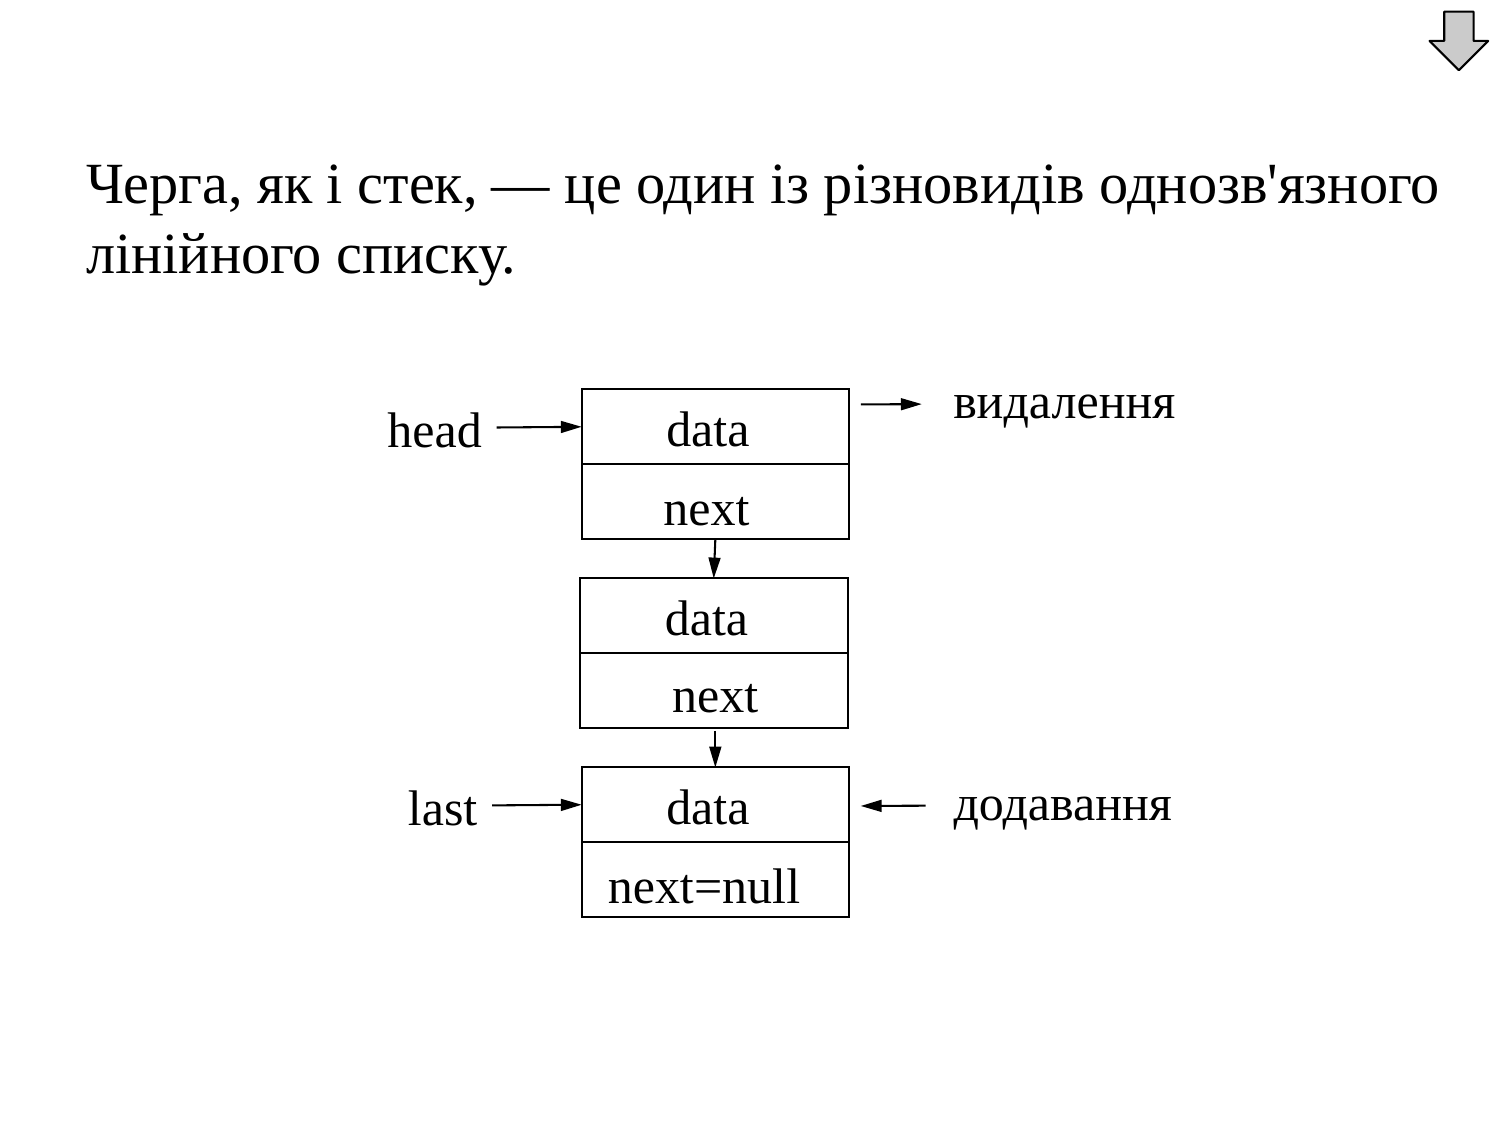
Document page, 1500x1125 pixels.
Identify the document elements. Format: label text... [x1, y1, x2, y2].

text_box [371, 389, 850, 922]
text_box видалення [938, 361, 1191, 437]
text_box [1429, 11, 1489, 71]
text_box додавання [938, 763, 1187, 838]
list Черга, як і стек, — це один із різновидів однозв'язного лінійного списку. [0, 137, 1475, 327]
